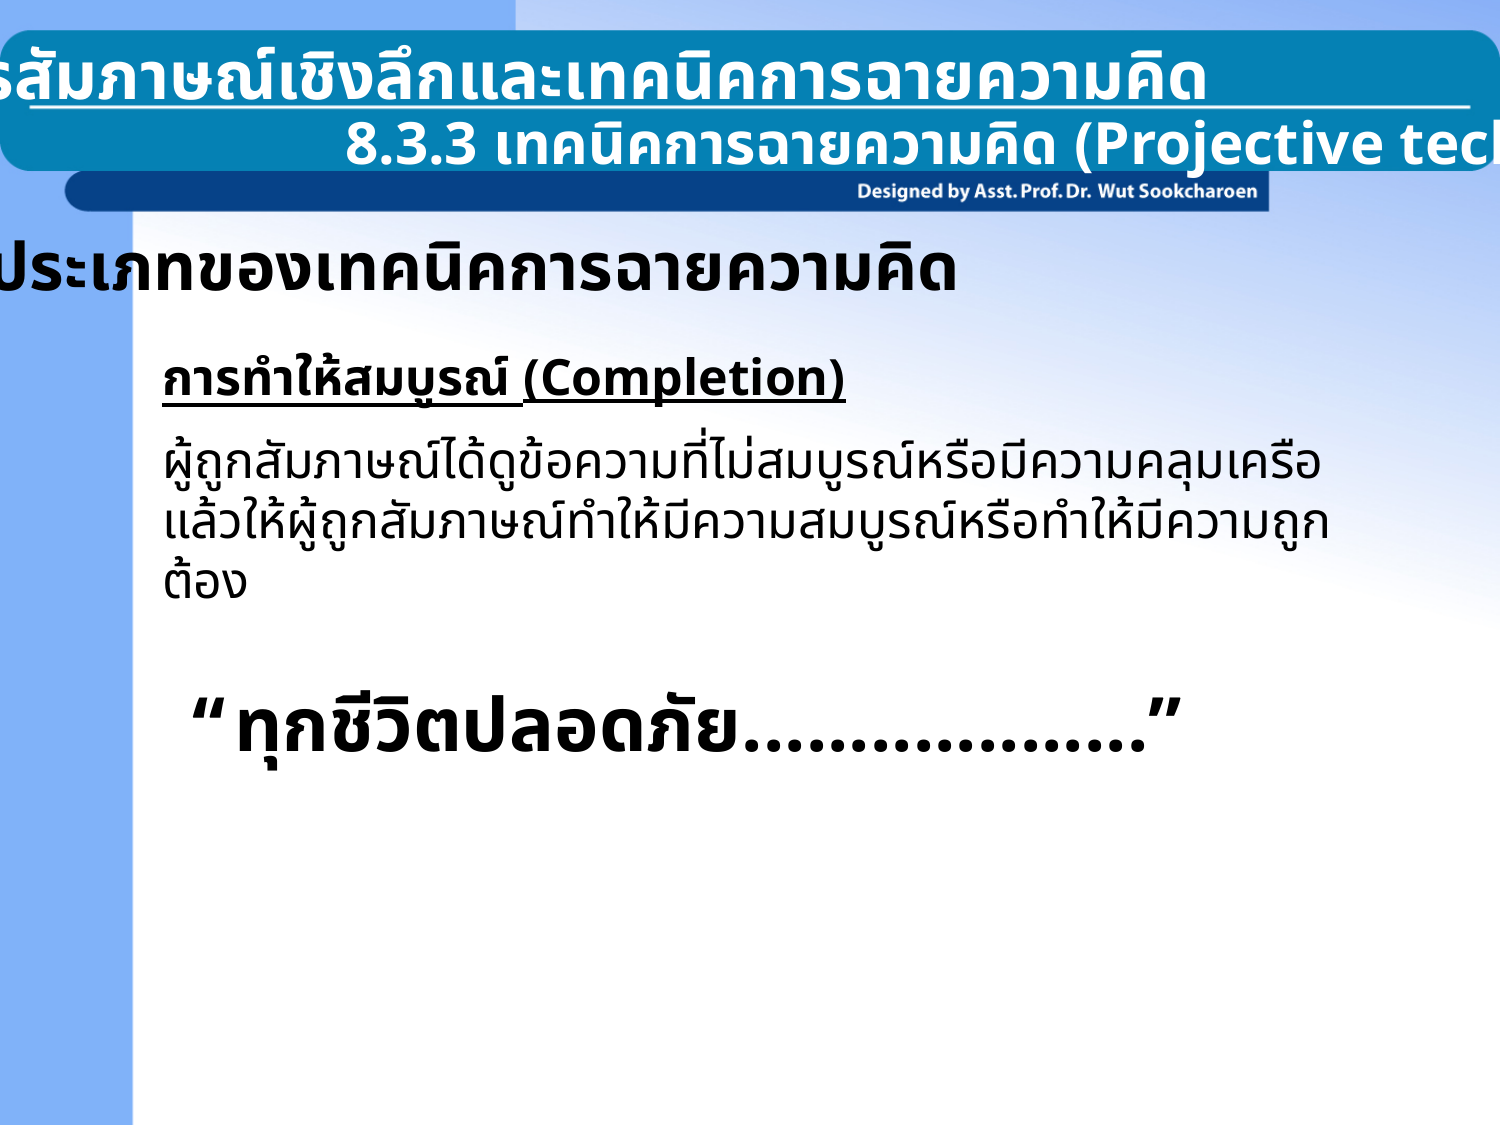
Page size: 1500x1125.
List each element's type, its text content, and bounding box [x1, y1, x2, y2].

text_box 8.3 การสัมภาษณ์เชิงลึกและเทคนิคการฉายความคิด [0, 25, 1226, 121]
text_box การทำให้สมบูรณ์ (Completion) [147, 338, 1400, 413]
text_box 8.3.3 เทคนิคการฉายความคิด (Projective technique) [330, 98, 1500, 184]
text_box “ทุกชีวิตปลอดภัย...................” [177, 668, 1199, 774]
text_box ประเภทของเทคนิคการฉายความคิด [0, 216, 976, 312]
picture [0, 149, 1500, 1125]
text_box ผู้ถูกสัมภาษณ์ได้ดูข้อความที่ไม่สมบูรณ์หรือมีความคลุมเครือ แล้วให้ผู้ถูกสัมภาษณ์ทำให้มีความสมบูรณ์หรือทำให้มีความถูกต้อง [147, 420, 1376, 616]
picture [0, 0, 1500, 53]
